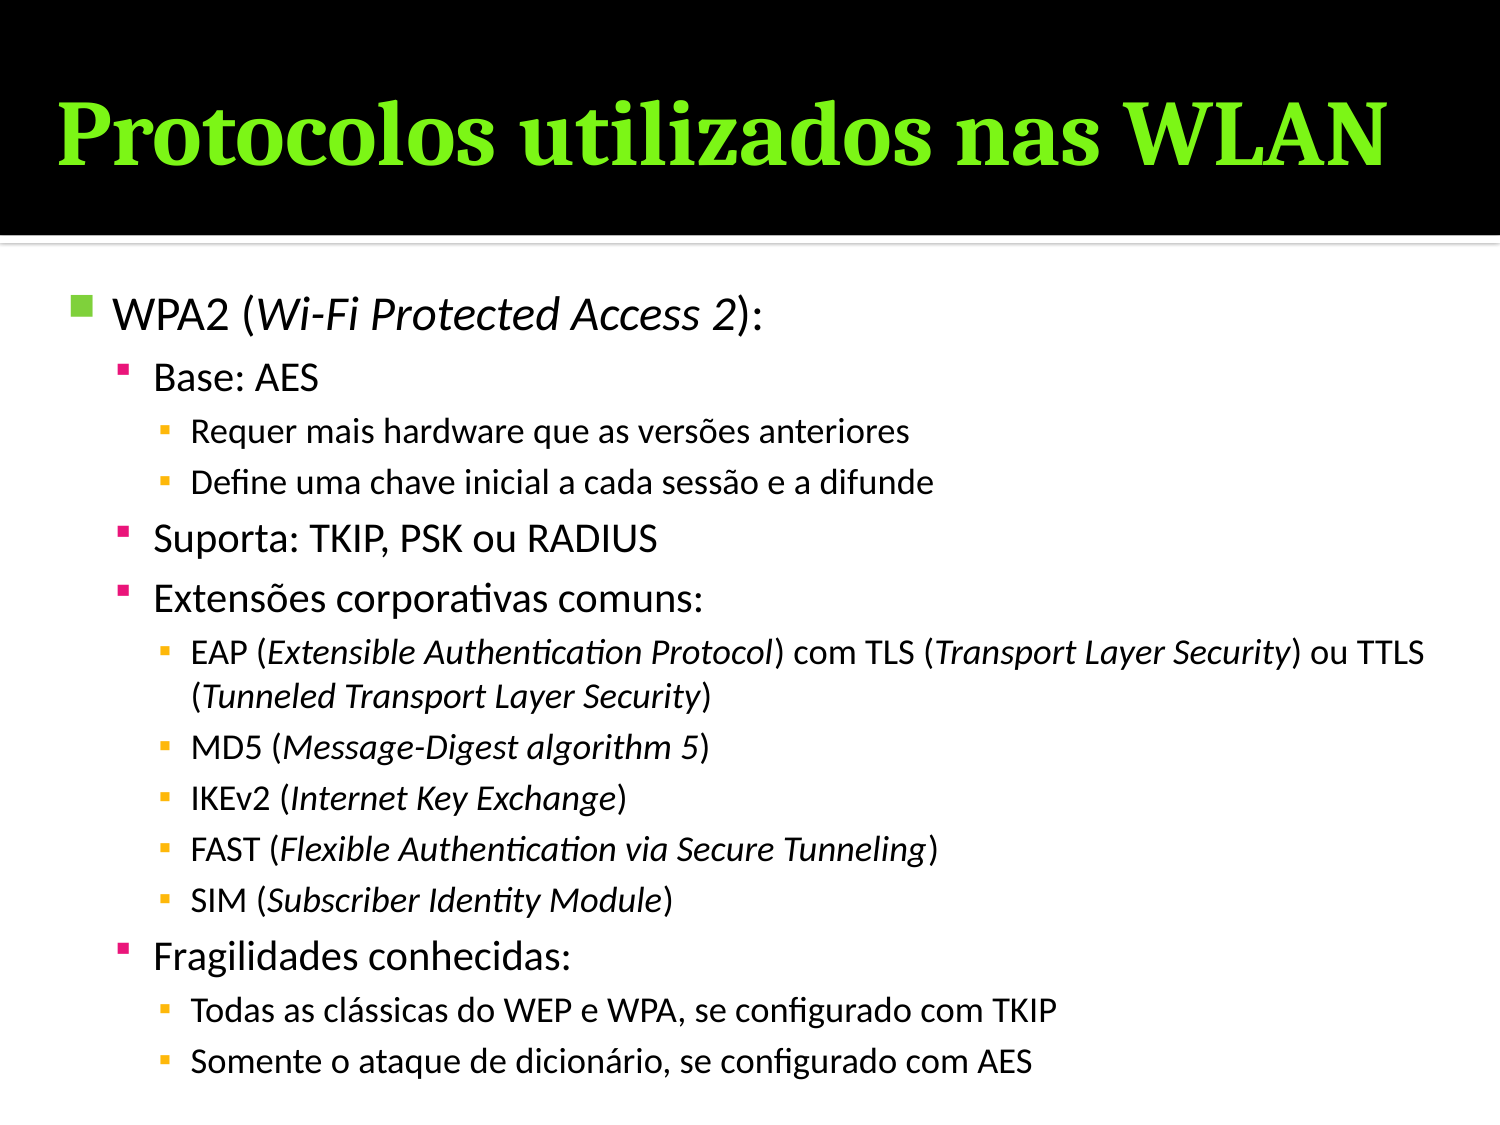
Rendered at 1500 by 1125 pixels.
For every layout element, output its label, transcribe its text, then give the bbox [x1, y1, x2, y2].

list WPA2 (Wi-Fi Protected Access 2): Base: AES Requer mais hardware que as versões anteriores Define uma chave inicial a cada sessão e a difunde Suporta: TKIP, PSK ou RADIUS Extensões corporativas comuns: EAP (Extensible Authentication Protocol) com TLS (Transport Layer Security) ou TTLS (Tunneled Transport Layer Security) MD5 (Message-Digest algorithm 5) IKEv2 (Internet Key Exchange) FAST (Flexible Authentication via Secure Tunneling) SIM (Subscriber Identity Module) Fragilidades conhecidas: Todas as clássicas do WEP e WPA, se configurado com TKIP Somente o ataque de dicionário, se configurado com AES [41, 267, 1459, 1094]
title Protocolos utilizados nas WLAN [41, 25, 1459, 231]
